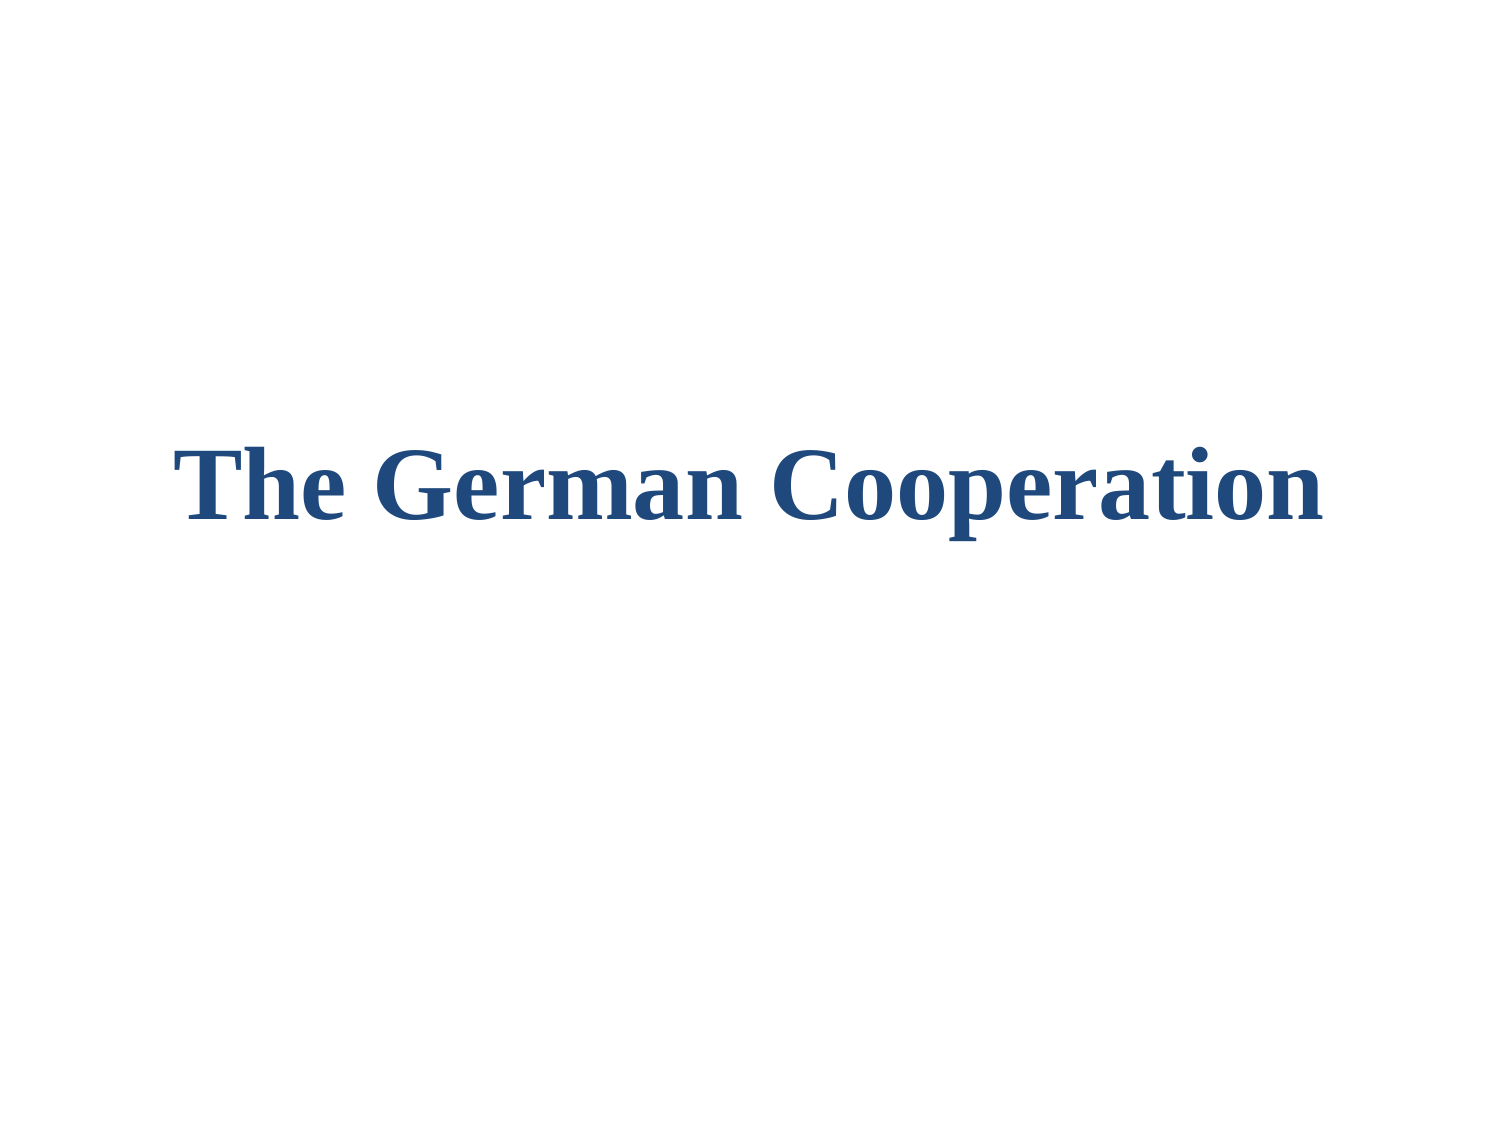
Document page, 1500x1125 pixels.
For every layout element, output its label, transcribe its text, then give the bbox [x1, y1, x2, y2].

list The German Cooperation [74, 262, 1426, 1006]
